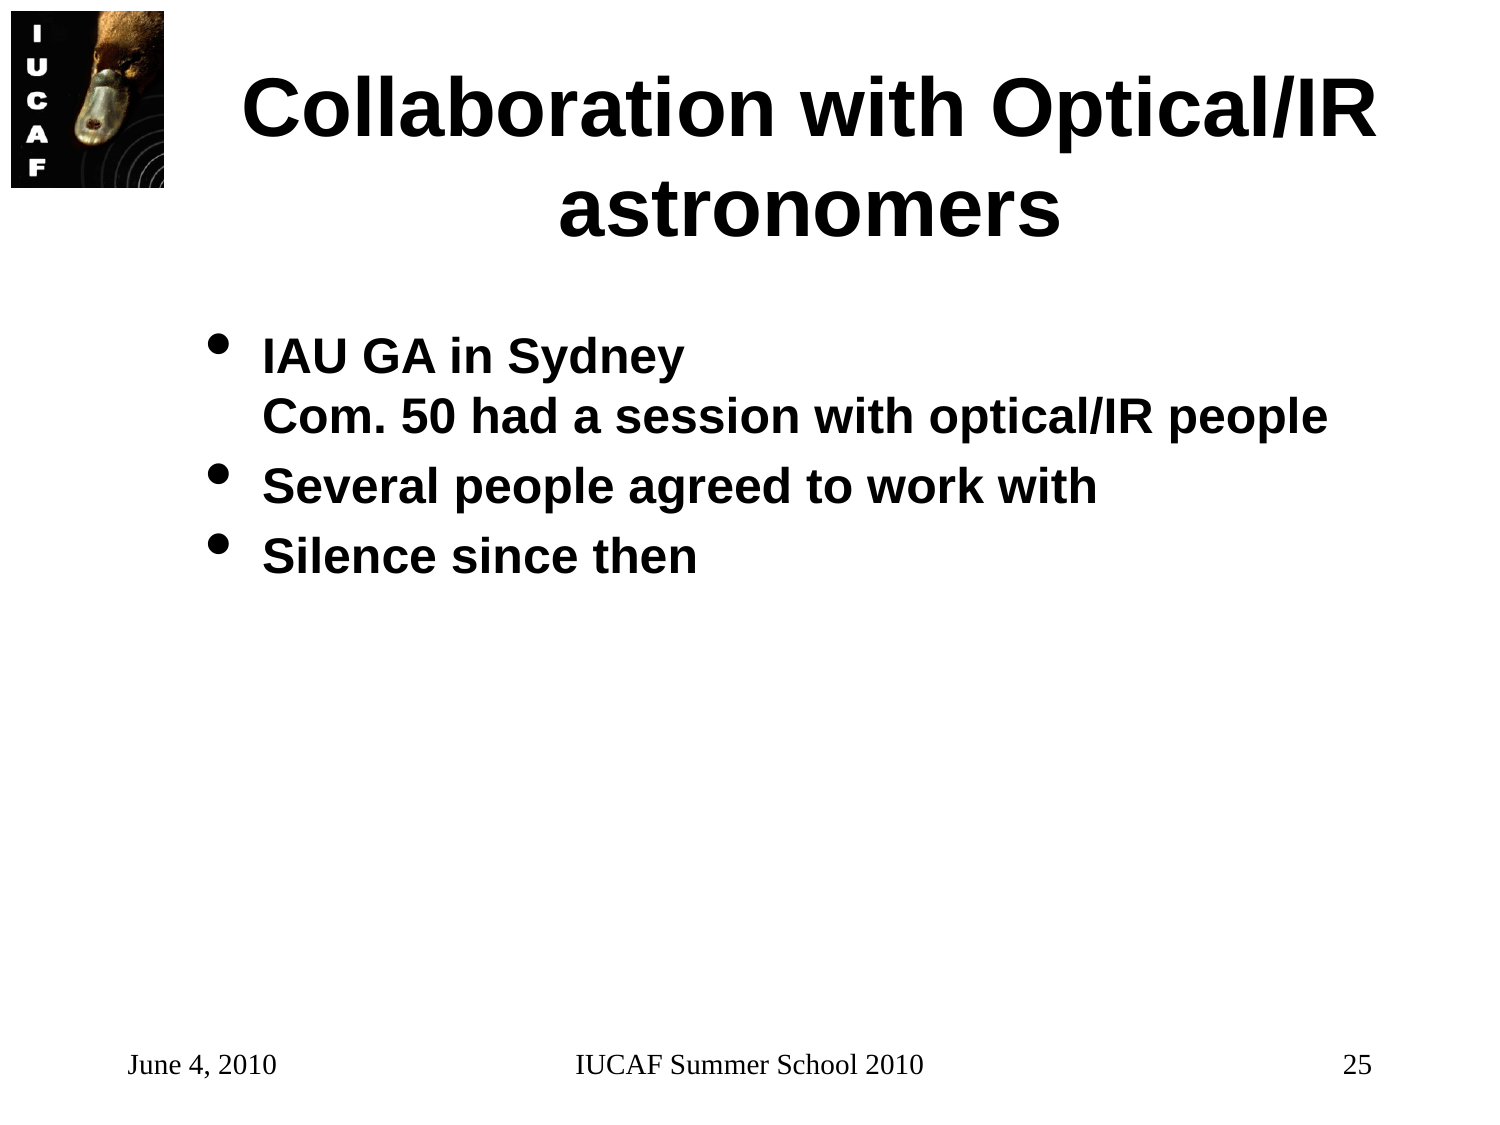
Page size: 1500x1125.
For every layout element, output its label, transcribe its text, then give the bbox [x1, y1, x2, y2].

slide_number 25 [1074, 1024, 1388, 1101]
footer IUCAF Summer School 2010 [512, 1024, 988, 1101]
list IAU GA in Sydney Com. 50 had a session with optical/IR people Several people agreed to work with Silence since then [190, 315, 1435, 991]
title Collaboration with Optical/IR astronomers [174, 59, 1448, 248]
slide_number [112, 1024, 426, 1101]
picture [11, 11, 164, 188]
